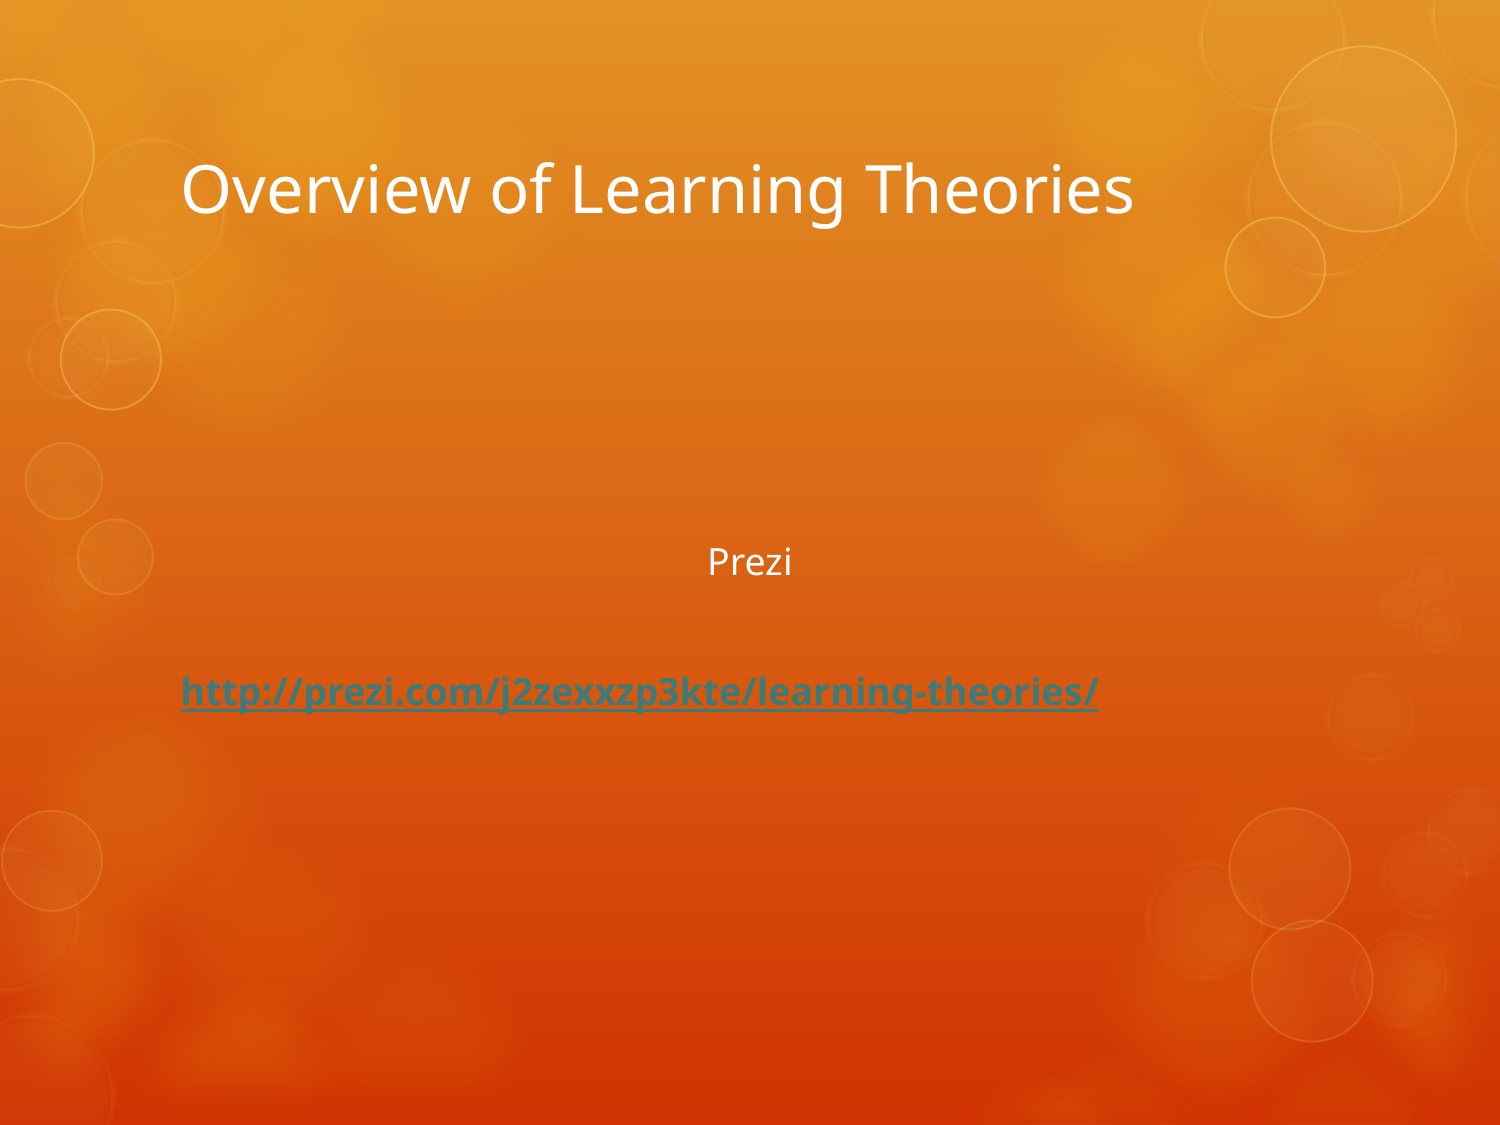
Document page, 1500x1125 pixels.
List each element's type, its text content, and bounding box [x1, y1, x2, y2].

list Prezi http://prezi.com/j2zexxzp3kte/learning-theories/ [165, 296, 1335, 962]
title Overview of Learning Theories [165, 110, 1335, 263]
